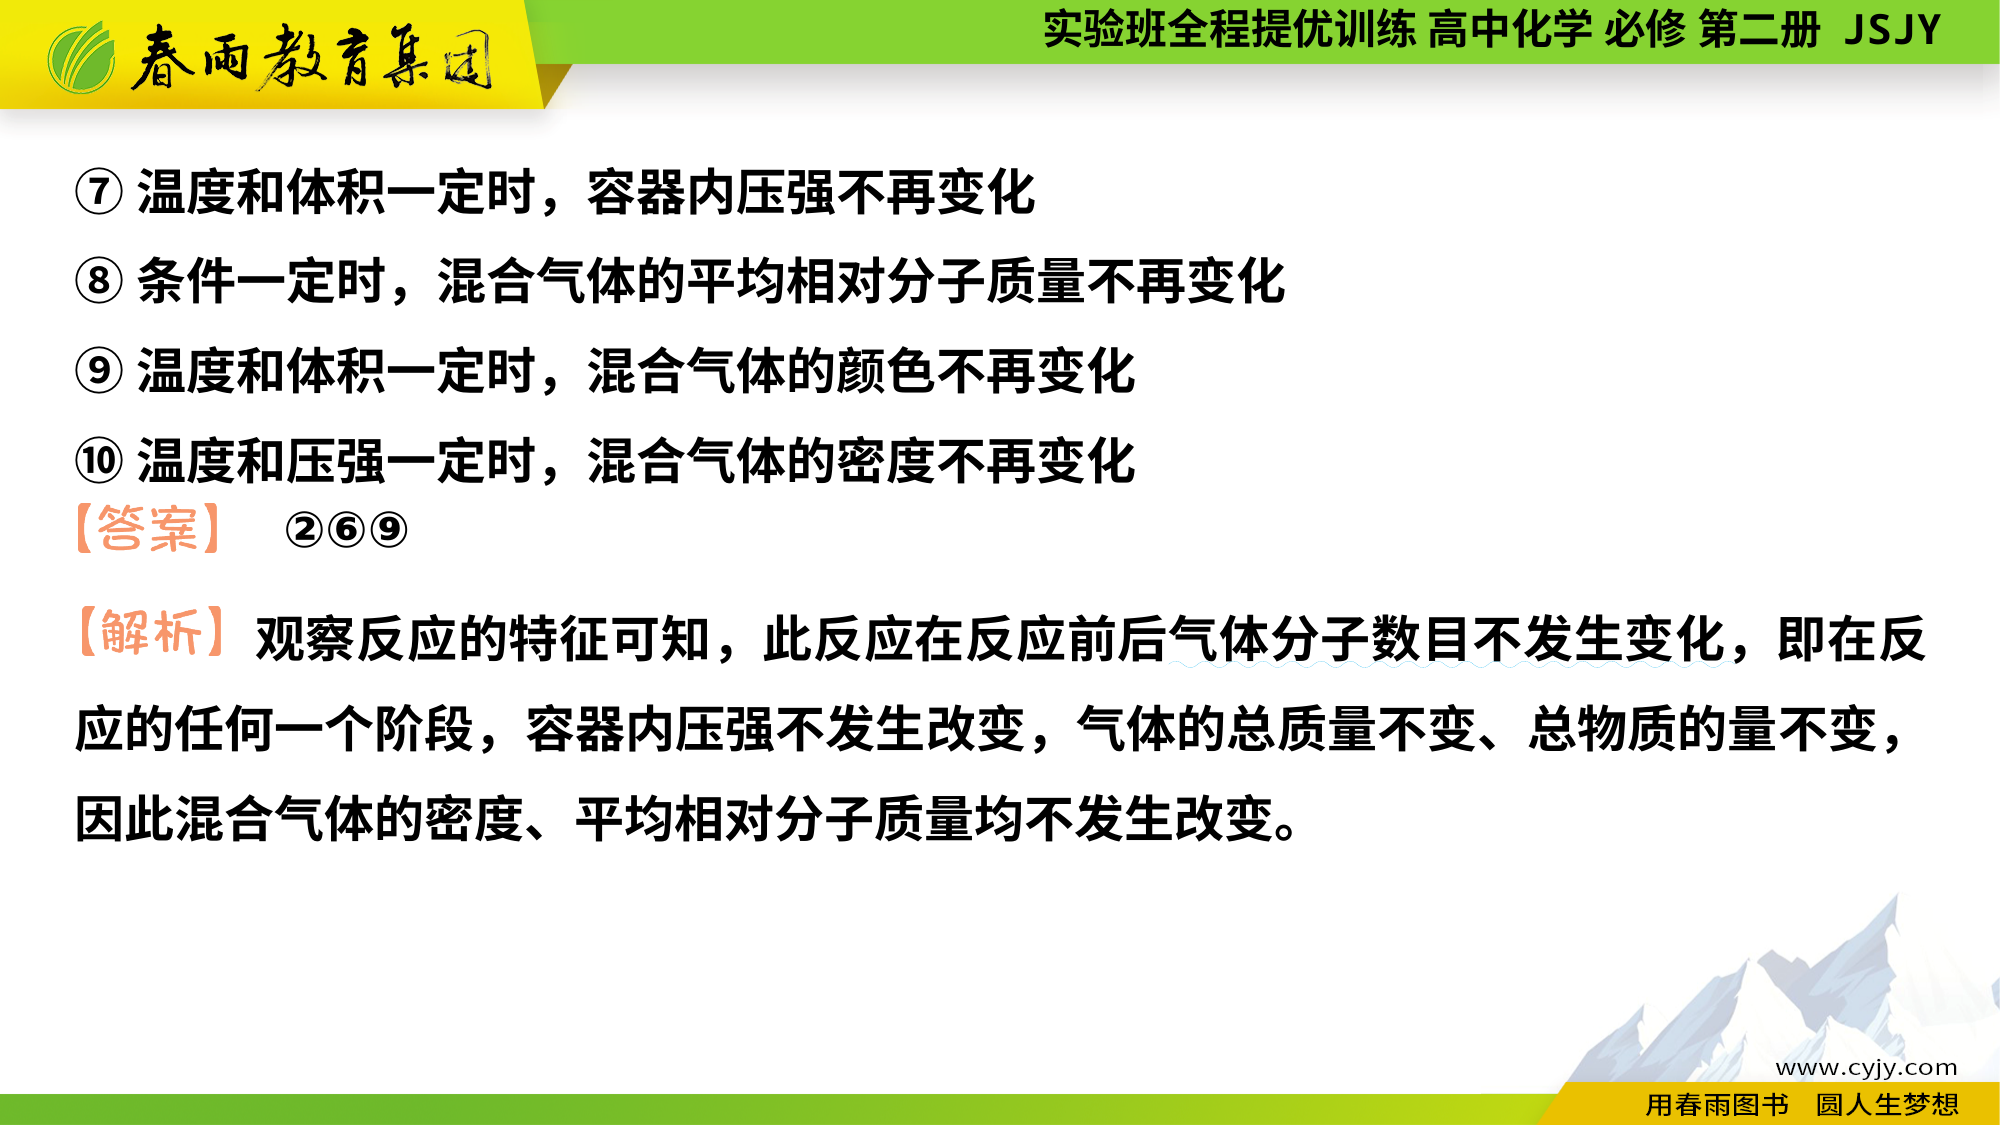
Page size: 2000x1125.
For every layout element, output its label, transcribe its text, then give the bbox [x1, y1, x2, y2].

list ⑦温度和体积一定时，容器内压强不再变化 ⑧条件一定时，混合气体的平均相对分子质量不再变化 ⑨温度和体积一定时，混合气体的颜色不再变化 ⑩温度和压强一定时，混合气体的密度不再变化 [59, 122, 1944, 490]
text_box ②⑥⑨ [268, 490, 426, 565]
text_box 观察反应的特征可知，此反应在反应前后气体分子数目不发生变化，即在反应的任何一个阶段，容器内压强不发生改变，气体的总质量不变、总物质的量不变，因此混合气体的密度、平均相对分子质量均不发生改变。 [59, 569, 1944, 855]
picture [0, 0, 2000, 1125]
